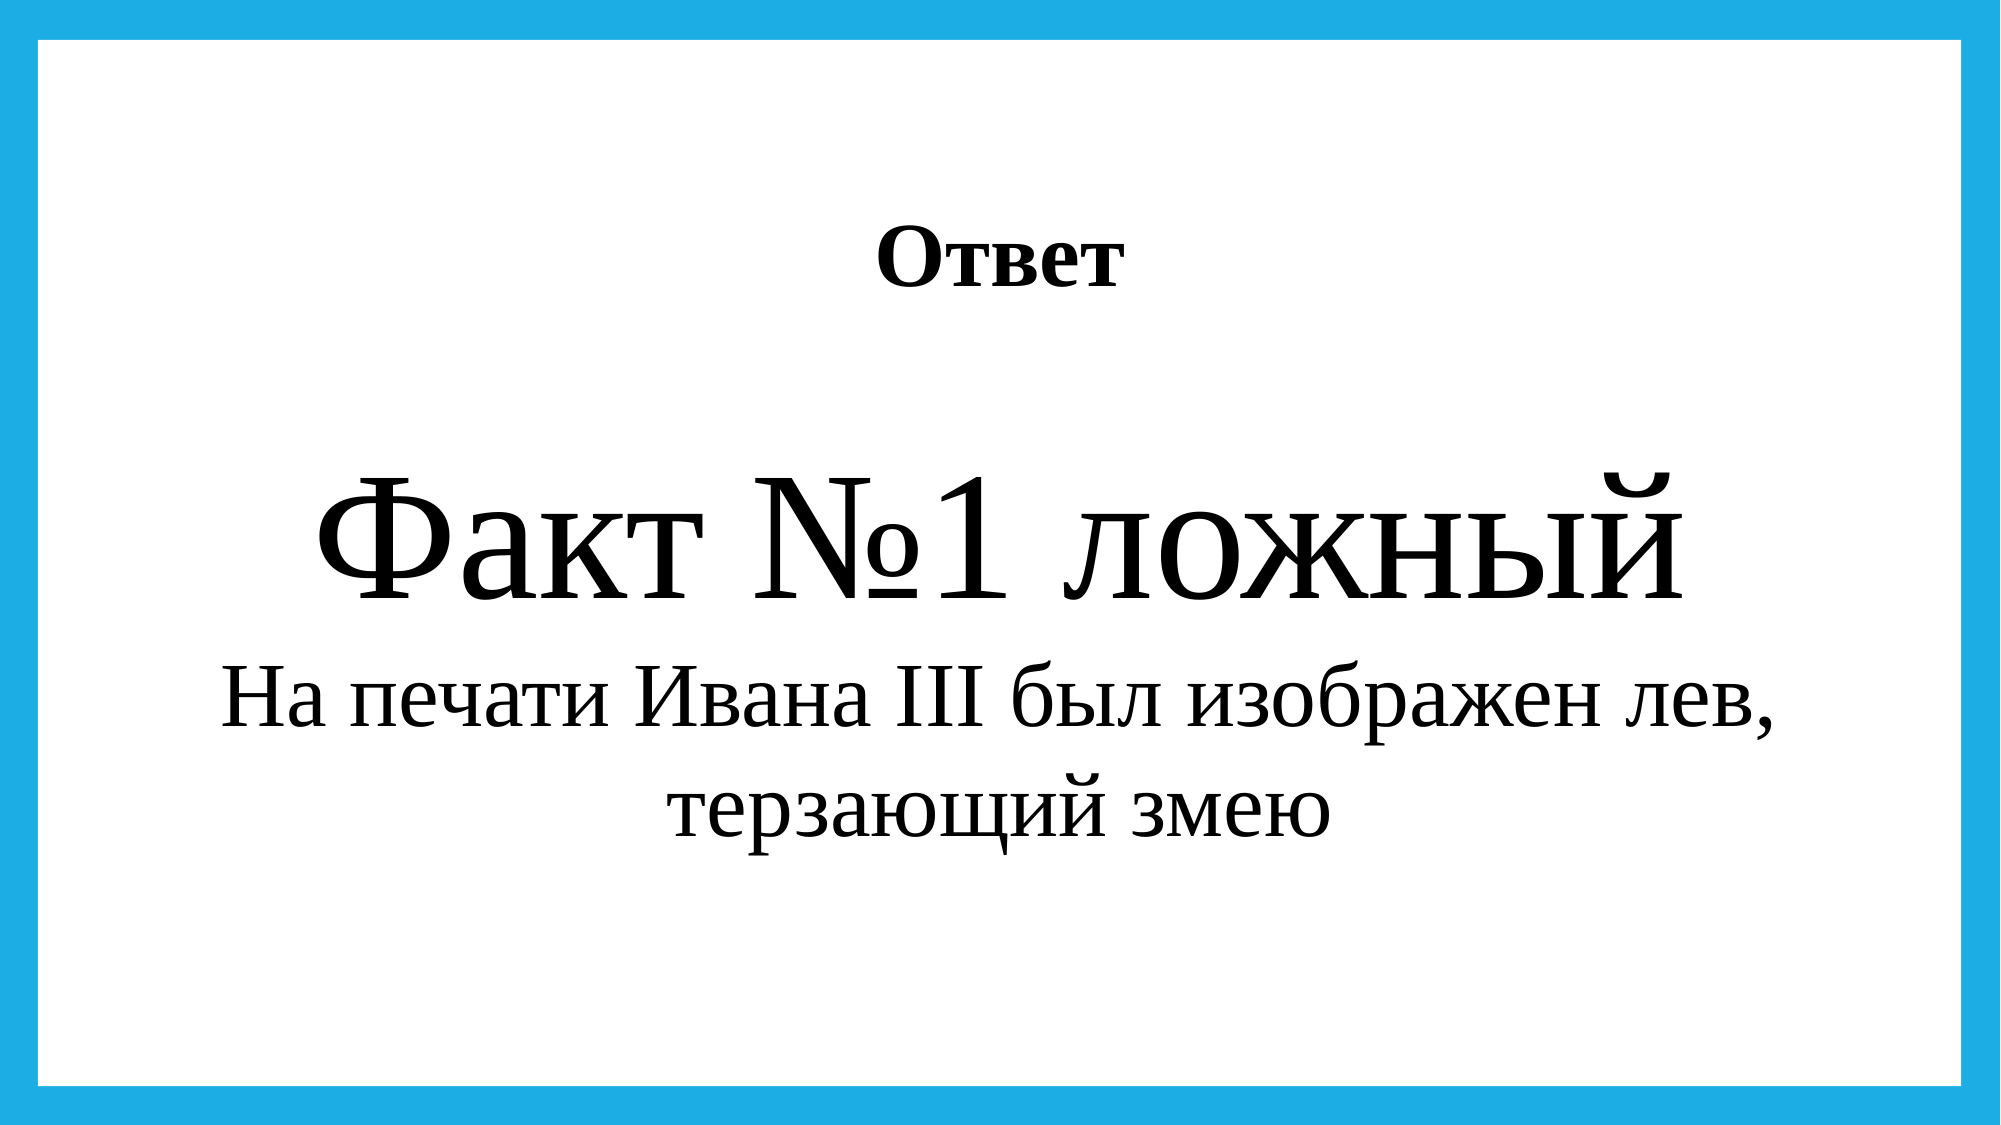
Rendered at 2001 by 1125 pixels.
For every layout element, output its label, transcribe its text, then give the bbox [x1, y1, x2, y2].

text_box Ответ Факт №1 ложный На печати Ивана III был изображен лев, терзающий змею [60, 187, 1940, 863]
